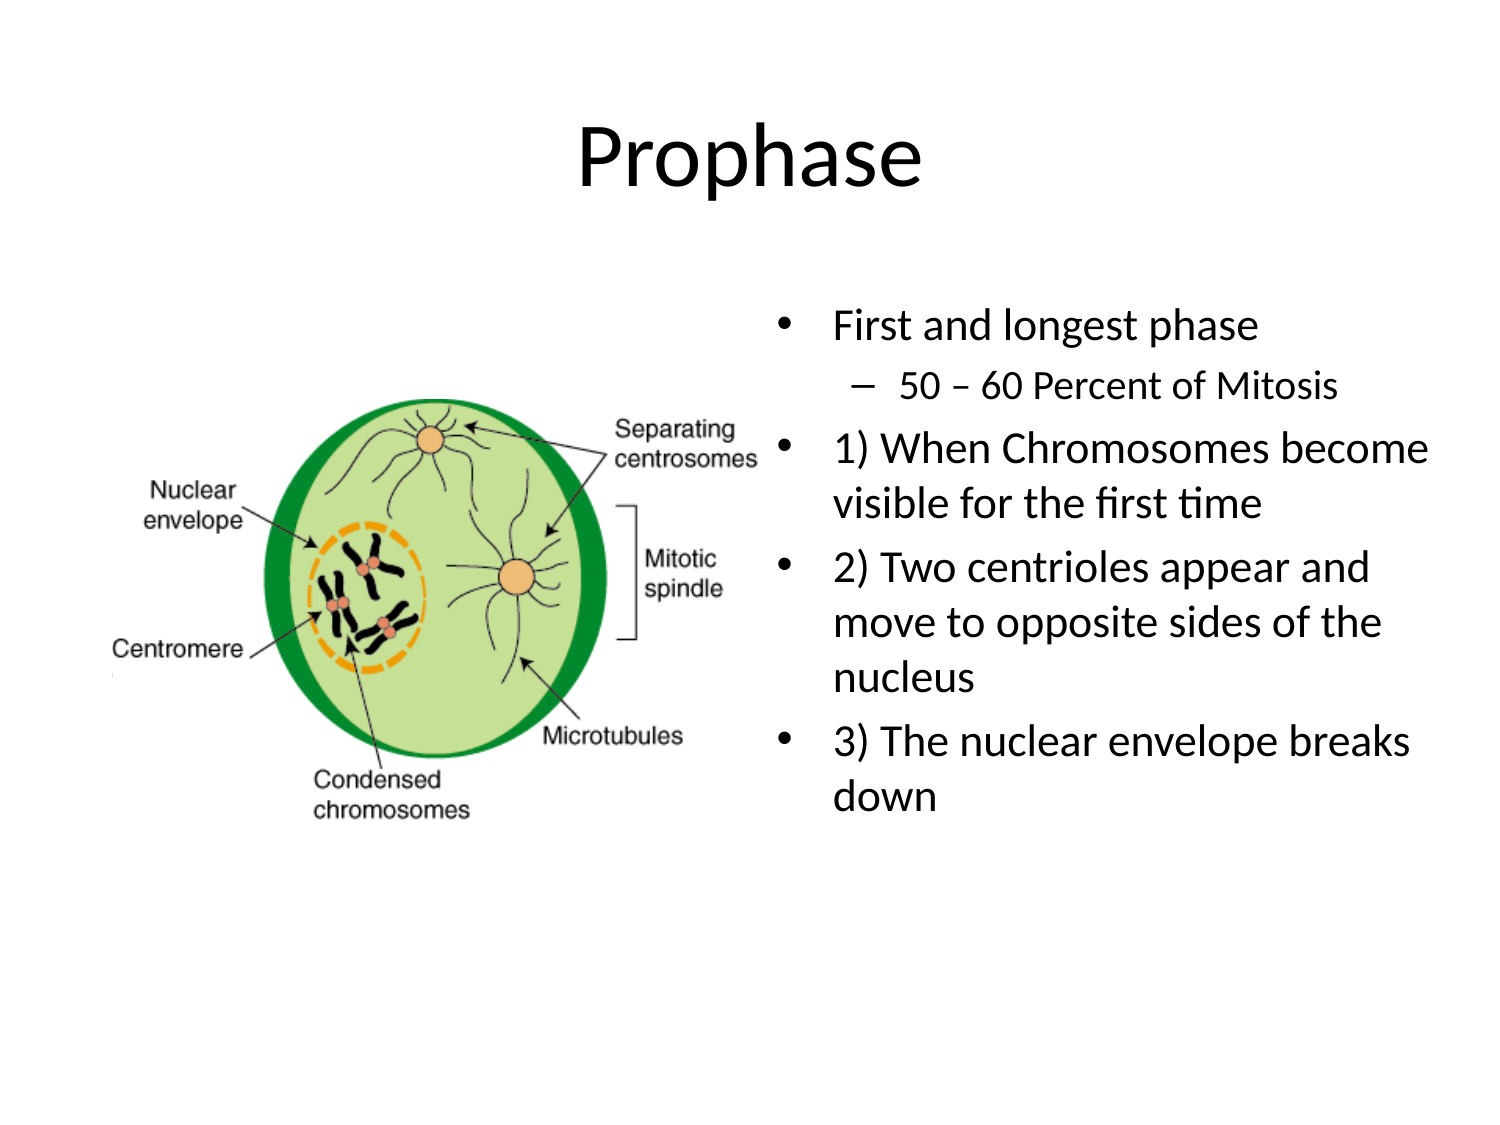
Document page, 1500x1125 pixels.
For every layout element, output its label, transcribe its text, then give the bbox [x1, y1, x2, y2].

list First and longest phase 50 – 60 Percent of Mitosis 1) When Chromosomes become visible for the first time 2) Two centrioles appear and move to opposite sides of the nucleus 3) The nuclear envelope breaks down [761, 287, 1475, 988]
title Prophase [94, 50, 1407, 250]
picture [112, 399, 759, 824]
